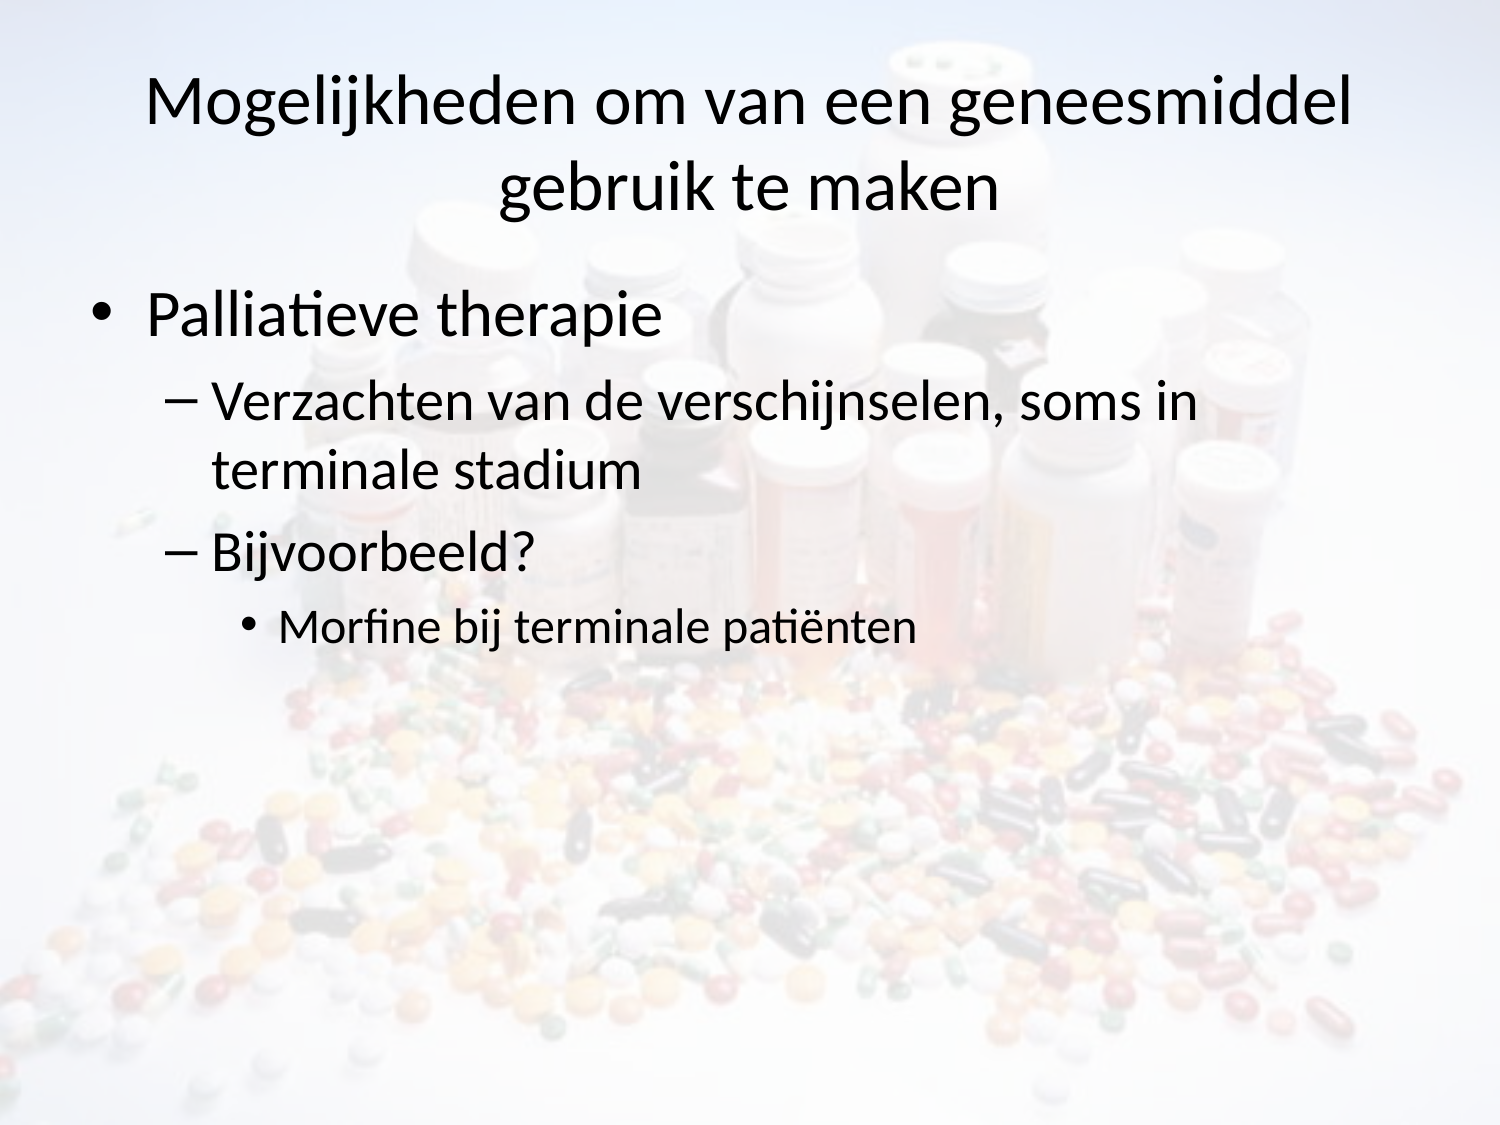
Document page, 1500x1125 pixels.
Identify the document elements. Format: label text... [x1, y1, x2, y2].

list Palliatieve therapie Verzachten van de verschijnselen, soms in terminale stadium Bijvoorbeeld? Morfine bij terminale patiënten [75, 262, 1425, 1005]
title Mogelijkheden om van een geneesmiddel gebruik te maken [75, 45, 1425, 233]
